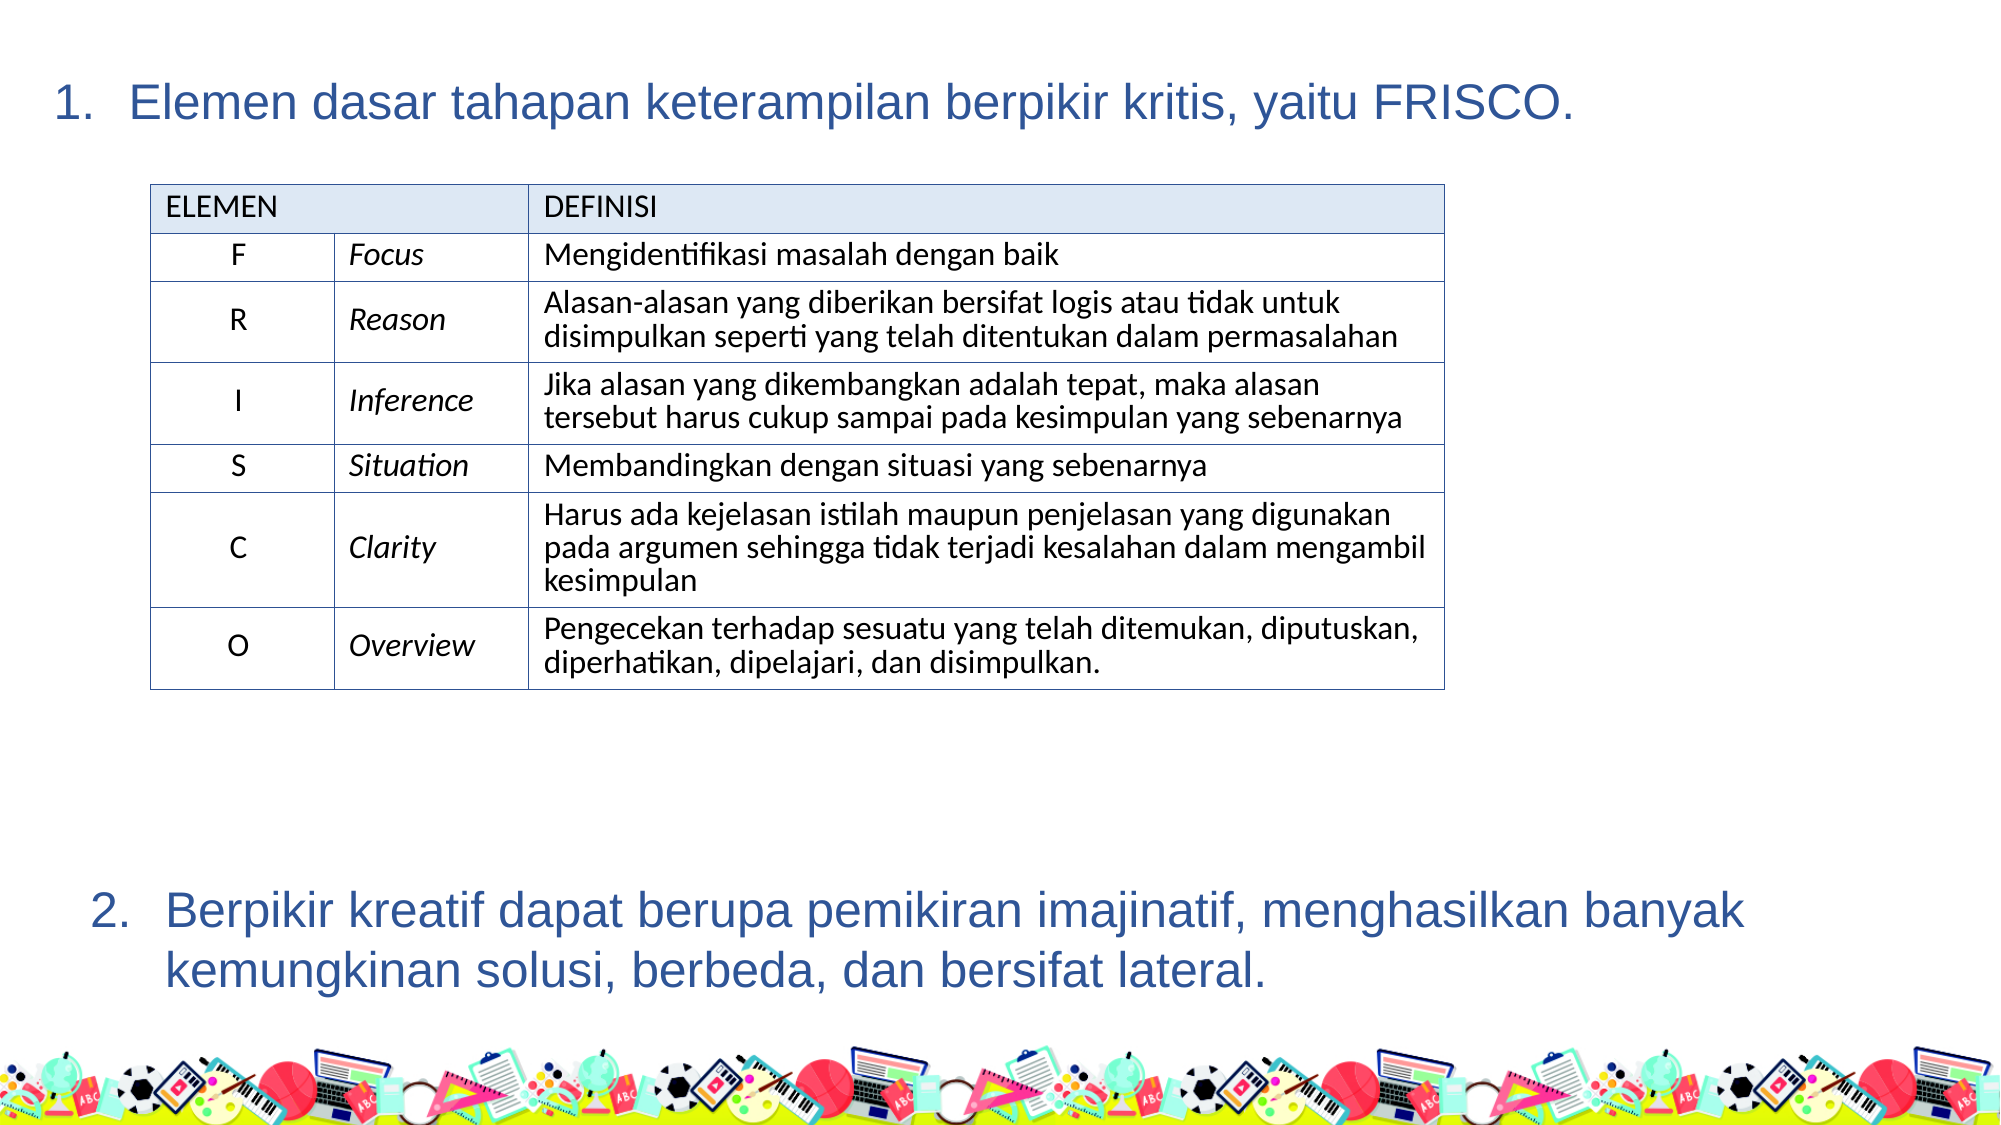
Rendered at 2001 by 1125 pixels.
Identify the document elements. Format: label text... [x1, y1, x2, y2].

table_cell Situation [335, 445, 528, 492]
table_cell Inference [335, 363, 528, 444]
table_cell F [151, 234, 334, 281]
table_cell S [151, 445, 334, 492]
table_cell Membandingkan dengan situasi yang sebenarnya [529, 445, 1444, 492]
table_cell Jika alasan yang dikembangkan adalah tepat, maka alasan tersebut harus cukup sampai pada kesimpulan yang sebenarnya [529, 363, 1444, 444]
picture [0, 0, 2000, 1125]
table_cell Pengecekan terhadap sesuatu yang telah ditemukan, diputuskan, diperhatikan, dipelajari, dan disimpulkan. [529, 608, 1444, 689]
text_box Elemen dasar tahapan keterampilan berpikir kritis, yaitu FRISCO. [38, 62, 1743, 138]
table_cell O [151, 608, 334, 689]
table_cell Mengidentifikasi masalah dengan baik [529, 234, 1444, 281]
table_cell Reason [335, 282, 528, 362]
table_cell Overview [335, 608, 528, 689]
table_header DEFINISI [529, 185, 1444, 233]
table_cell R [151, 282, 334, 362]
table_cell C [151, 493, 334, 607]
table_cell Focus [335, 234, 528, 281]
table_cell Clarity [335, 493, 528, 607]
table_cell Alasan-alasan yang diberikan bersifat logis atau tidak untuk disimpulkan seperti yang telah ditentukan dalam permasalahan [529, 282, 1444, 362]
table_header ELEMEN [151, 185, 528, 233]
table_cell I [151, 363, 334, 444]
text_box Berpikir kreatif dapat berupa pemikiran imajinatif, menghasilkan banyak kemungkinan solusi, berbeda, dan bersifat lateral. [75, 869, 2000, 1005]
table_cell Harus ada kejelasan istilah maupun penjelasan yang digunakan pada argumen sehingga tidak terjadi kesalahan dalam mengambil kesimpulan [529, 493, 1444, 607]
